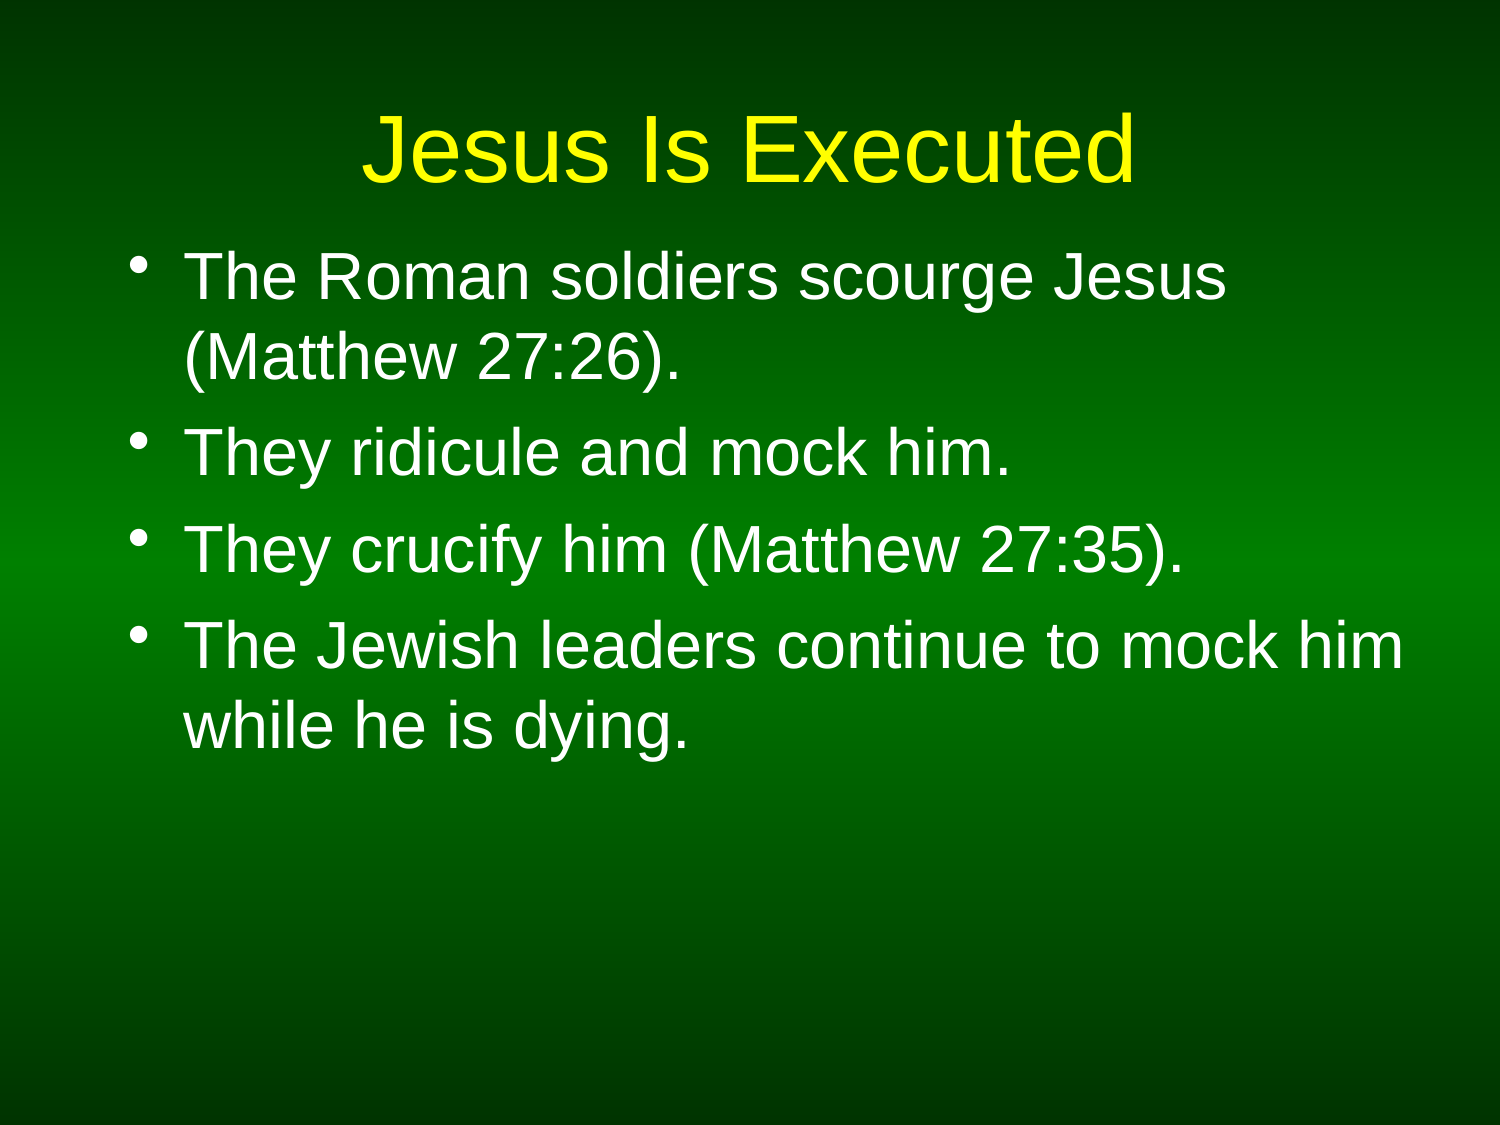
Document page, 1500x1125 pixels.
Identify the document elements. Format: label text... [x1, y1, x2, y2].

list The Roman soldiers scourge Jesus (Matthew 27:26). They ridicule and mock him. They crucify him (Matthew 27:35). The Jewish leaders continue to mock him while he is dying. [112, 224, 1463, 1125]
title Jesus Is Executed [37, 50, 1463, 238]
